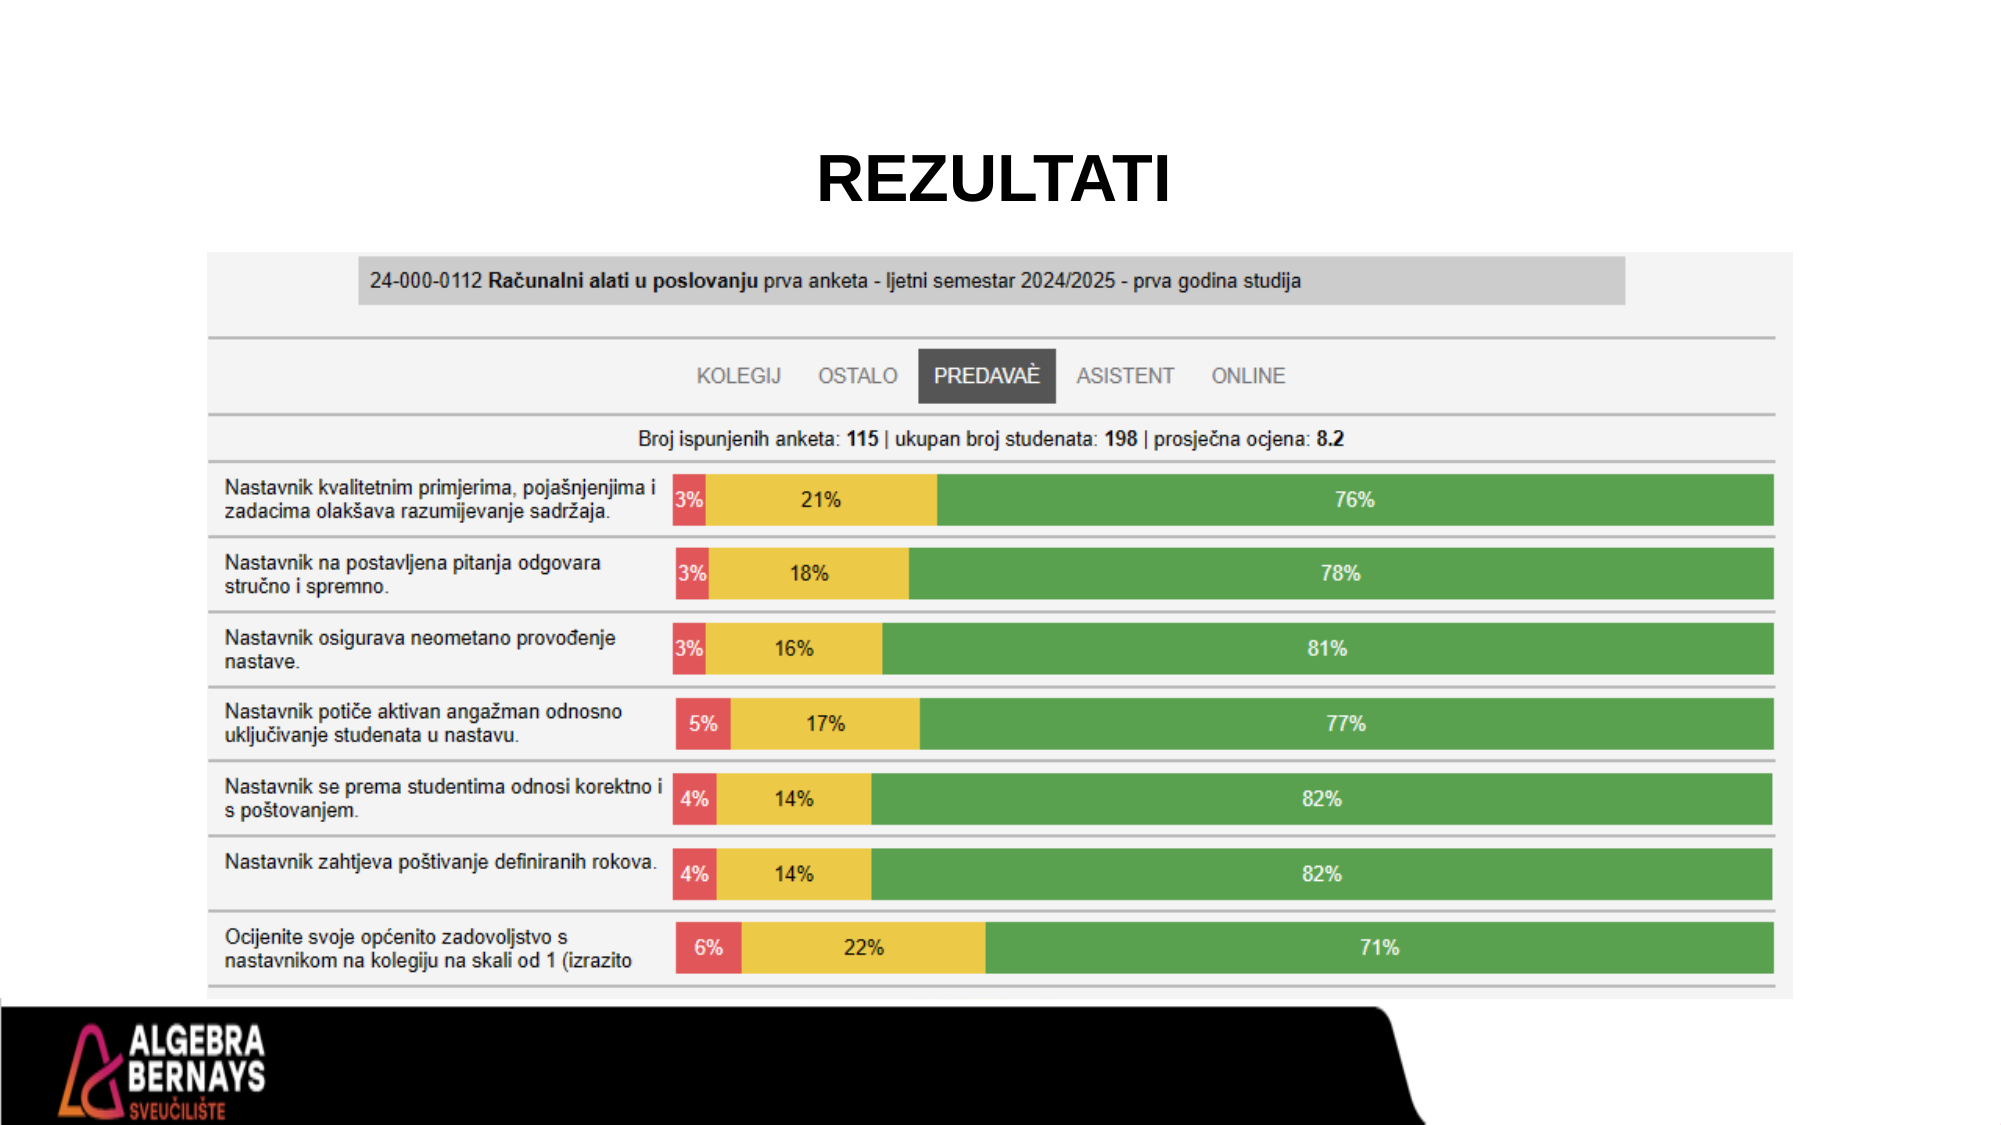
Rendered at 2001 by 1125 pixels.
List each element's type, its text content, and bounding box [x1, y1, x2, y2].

title REZULTATI [85, 112, 1918, 224]
picture [0, 0, 2001, 1125]
